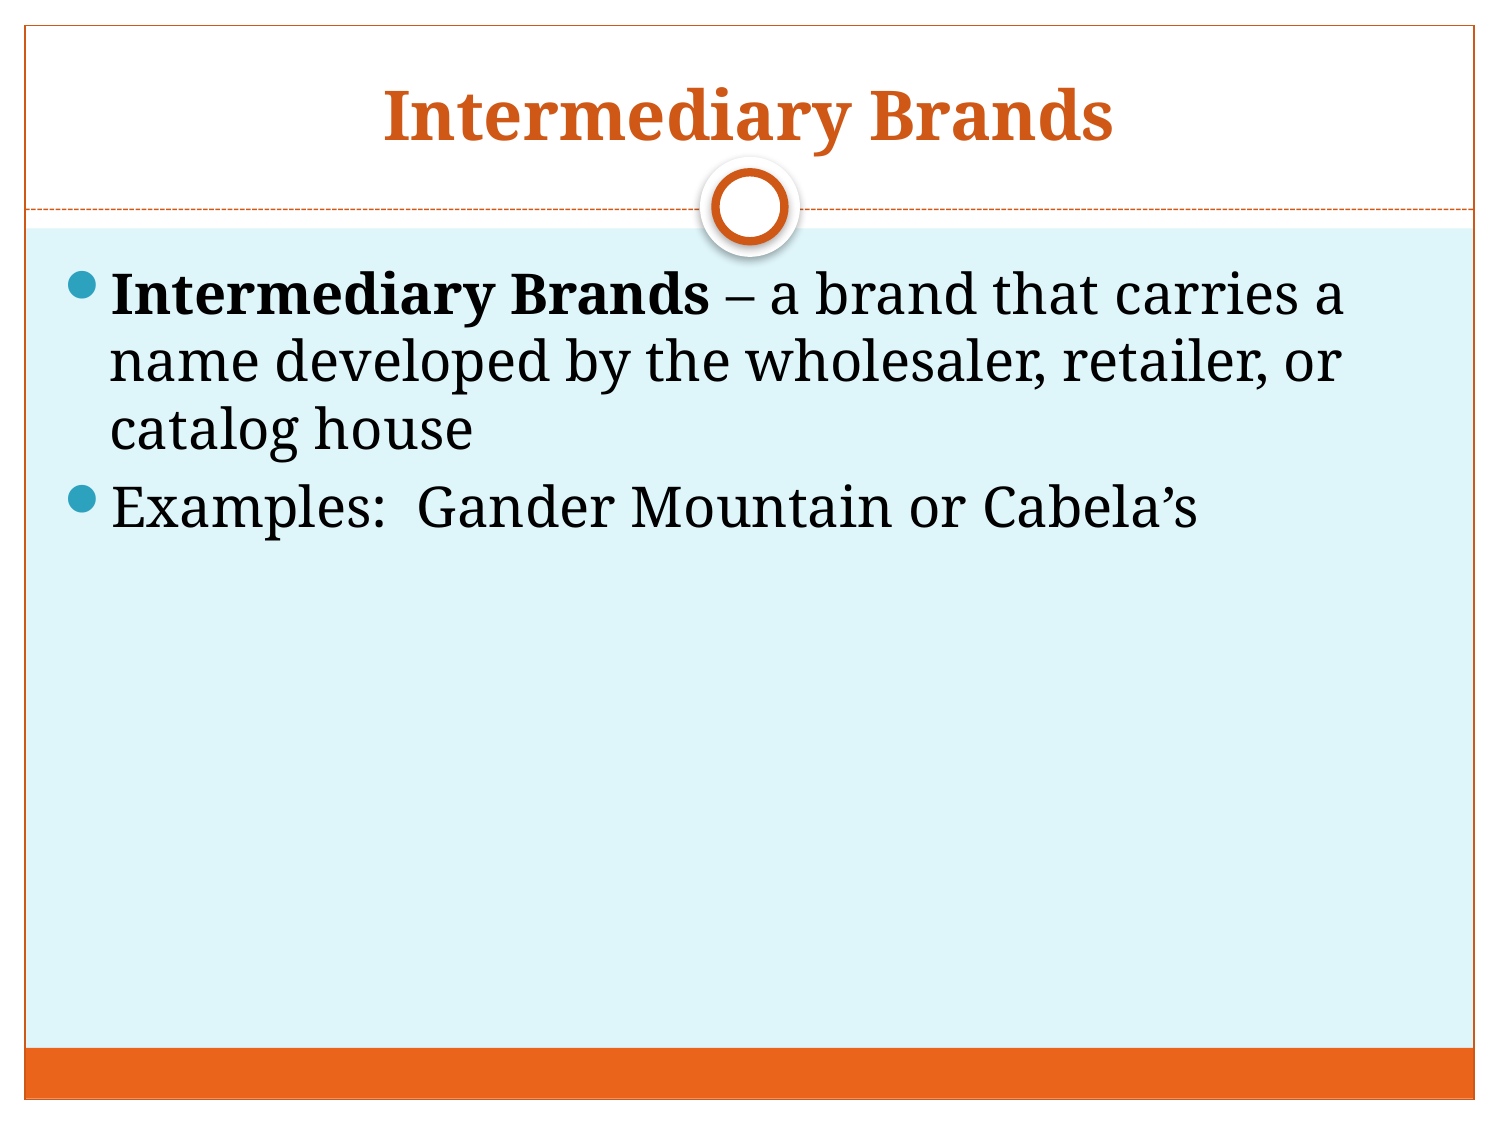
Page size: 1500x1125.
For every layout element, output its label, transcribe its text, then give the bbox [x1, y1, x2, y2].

list Intermediary Brands – a brand that carries a name developed by the wholesaler, retailer, or catalog house Examples: Gander Mountain or Cabela’s [49, 250, 1445, 1001]
title Intermediary Brands [49, 37, 1450, 162]
